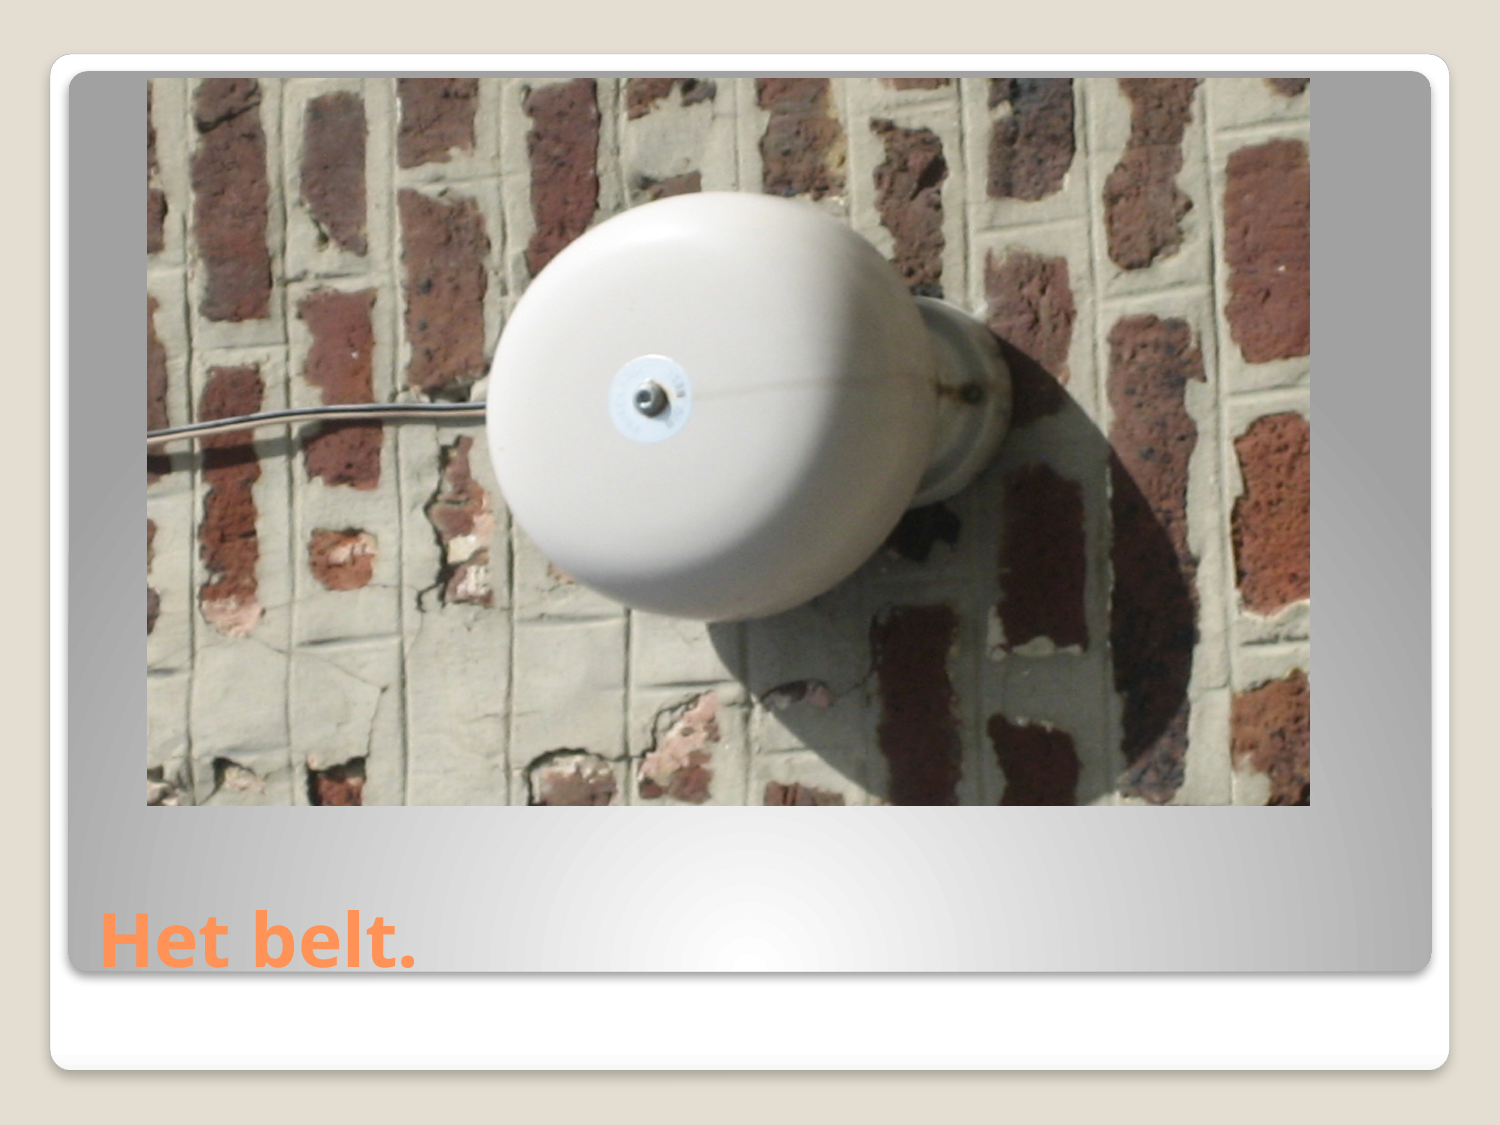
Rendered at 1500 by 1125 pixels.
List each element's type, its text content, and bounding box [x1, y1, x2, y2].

picture [147, 77, 1310, 807]
title Het belt. [82, 817, 1425, 991]
